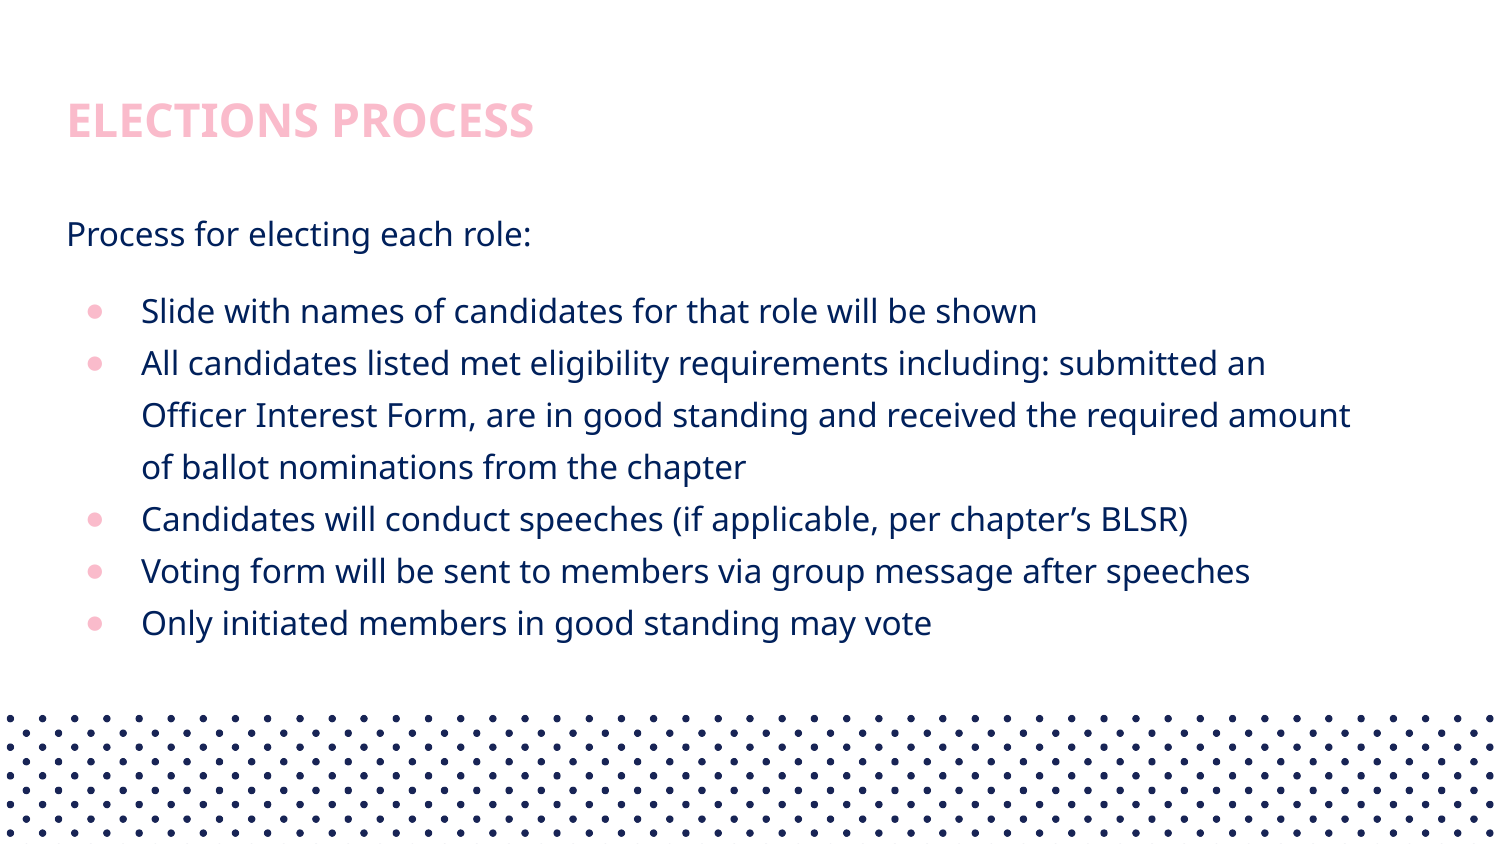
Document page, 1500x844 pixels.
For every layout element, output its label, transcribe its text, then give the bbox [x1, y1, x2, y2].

picture [0, 711, 1500, 844]
list Process for electing each role: Slide with names of candidates for that role will be shown All candidates listed met eligibility requirements including: submitted an Officer Interest Form, are in good standing and received the required amount of ballot nominations from the chapter Candidates will conduct speeches (if applicable, per chapter’s BLSR) Voting form will be sent to members via group message after speeches Only initiated members in good standing may vote [51, 189, 1378, 750]
title ELECTIONS PROCESS [51, 72, 1449, 167]
